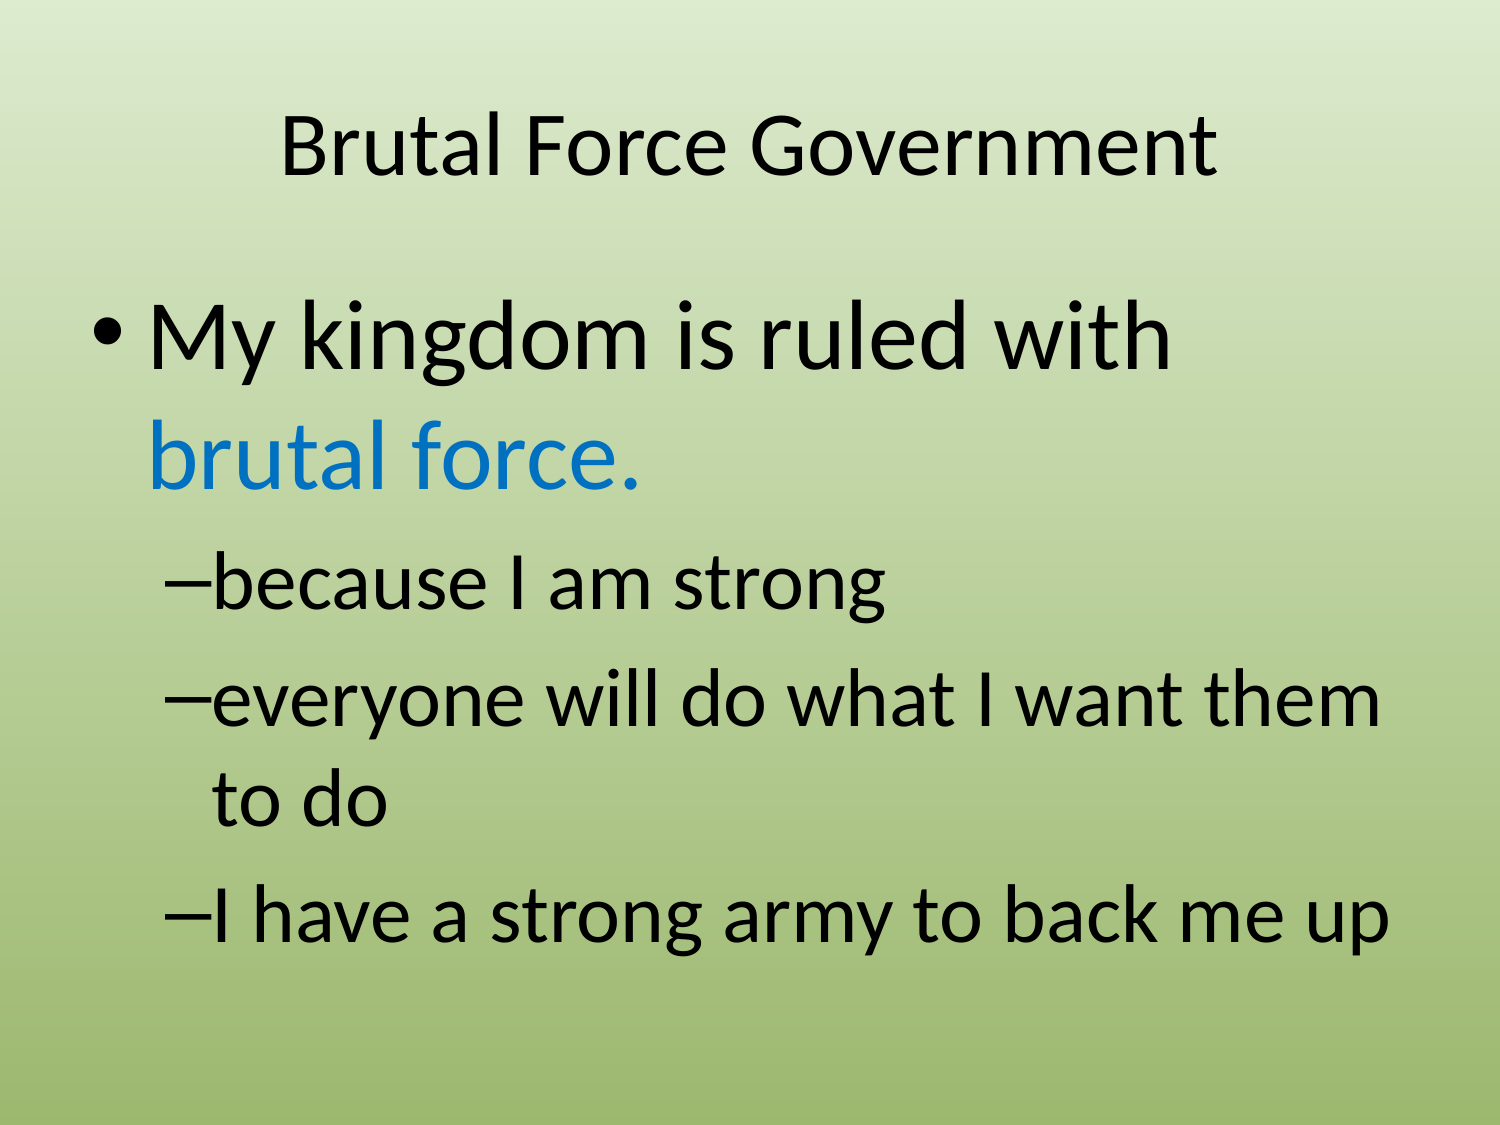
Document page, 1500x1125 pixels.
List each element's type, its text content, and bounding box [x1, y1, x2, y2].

title Brutal Force Government [75, 45, 1425, 233]
list My kingdom is ruled with brutal force. because I am strong everyone will do what I want them to do I have a strong army to back me up [75, 262, 1425, 1005]
